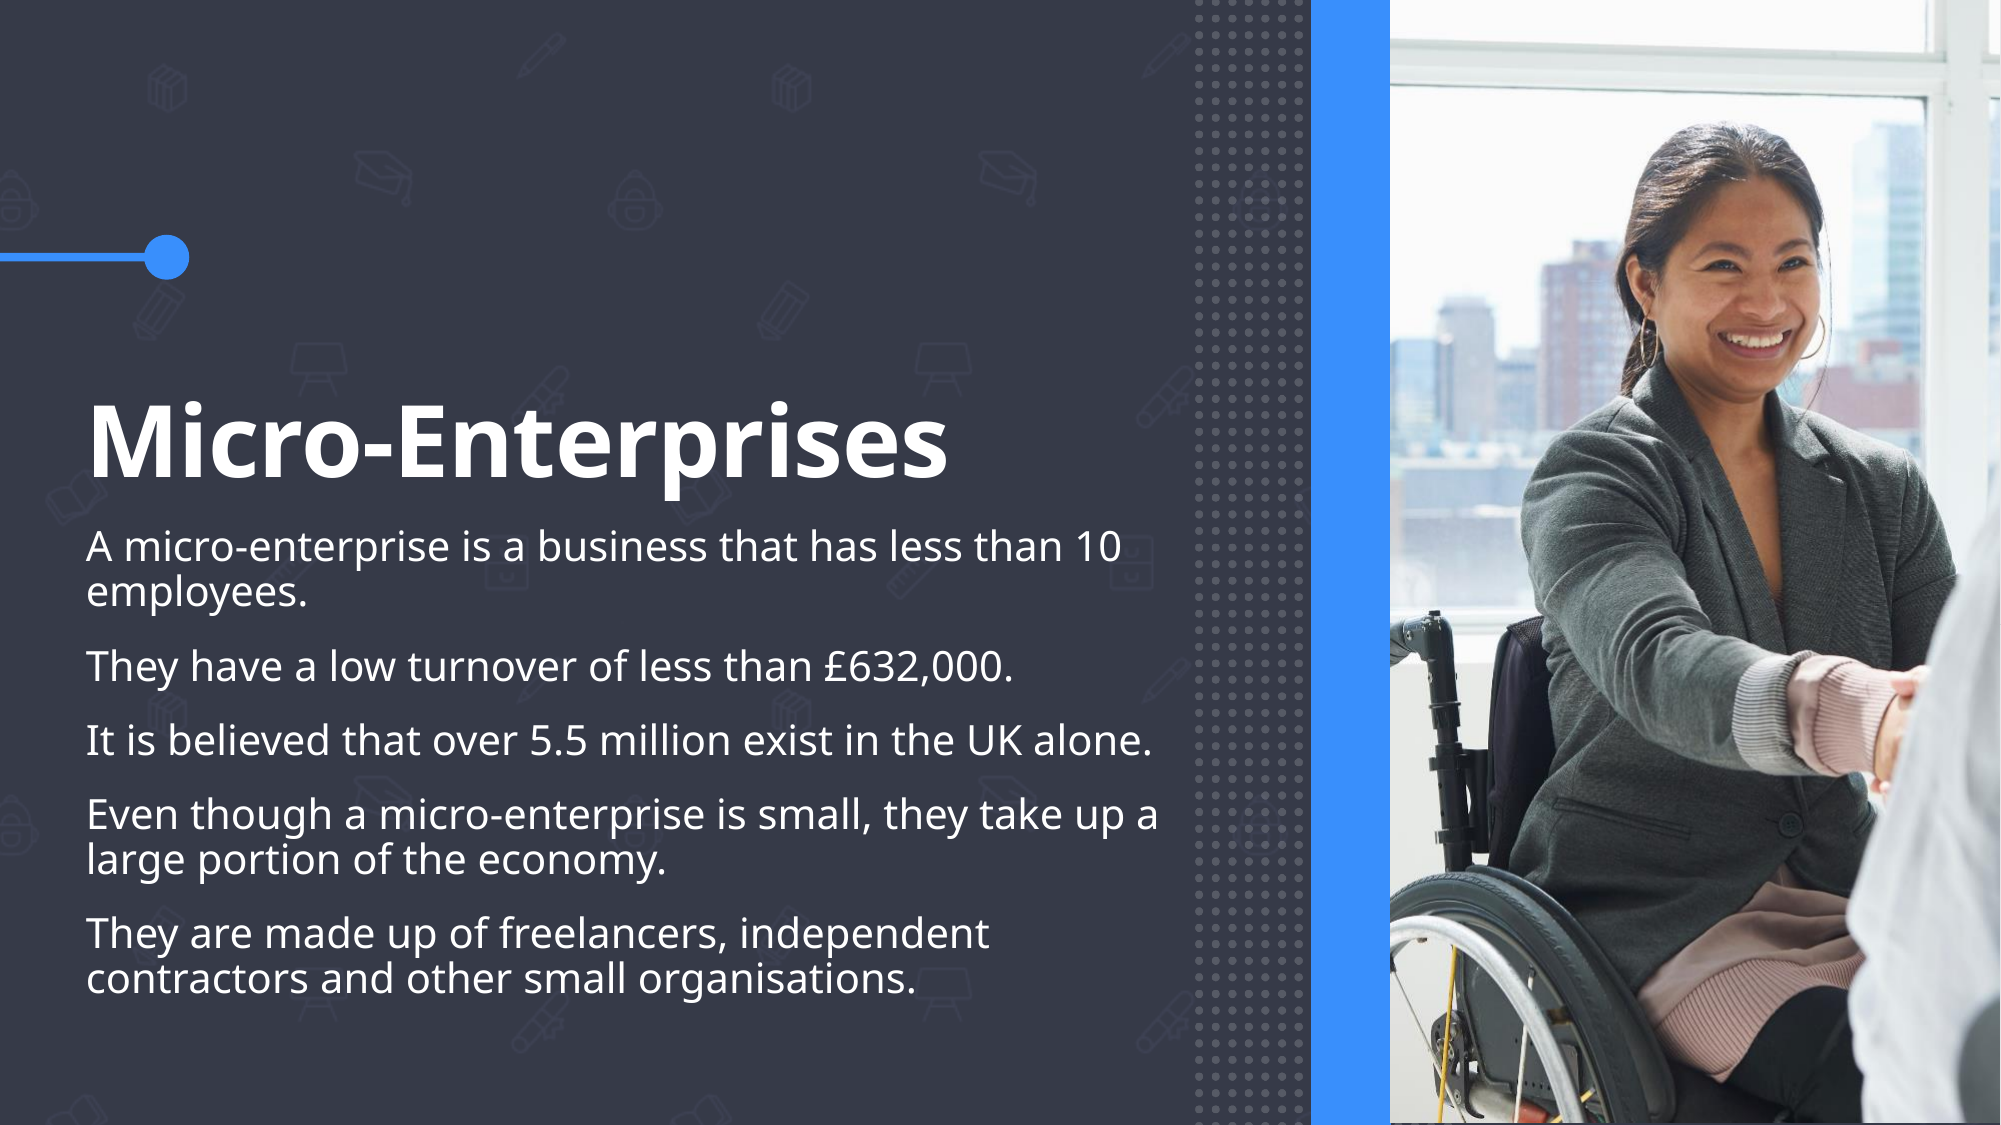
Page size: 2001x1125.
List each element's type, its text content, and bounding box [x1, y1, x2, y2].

picture [0, 0, 1311, 1125]
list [1390, 0, 2000, 1125]
title Micro-Enterprises [70, 279, 1183, 505]
list A micro-enterprise is a business that has less than 10 employees. They have a low turnover of less than £632,000. It is believed that over 5.5 million exist in the UK alone. Even though a micro-enterprise is small, they take up a large portion of the economy. They are made up of freelancers, independent contractors and other small organisations. [70, 518, 1183, 1090]
